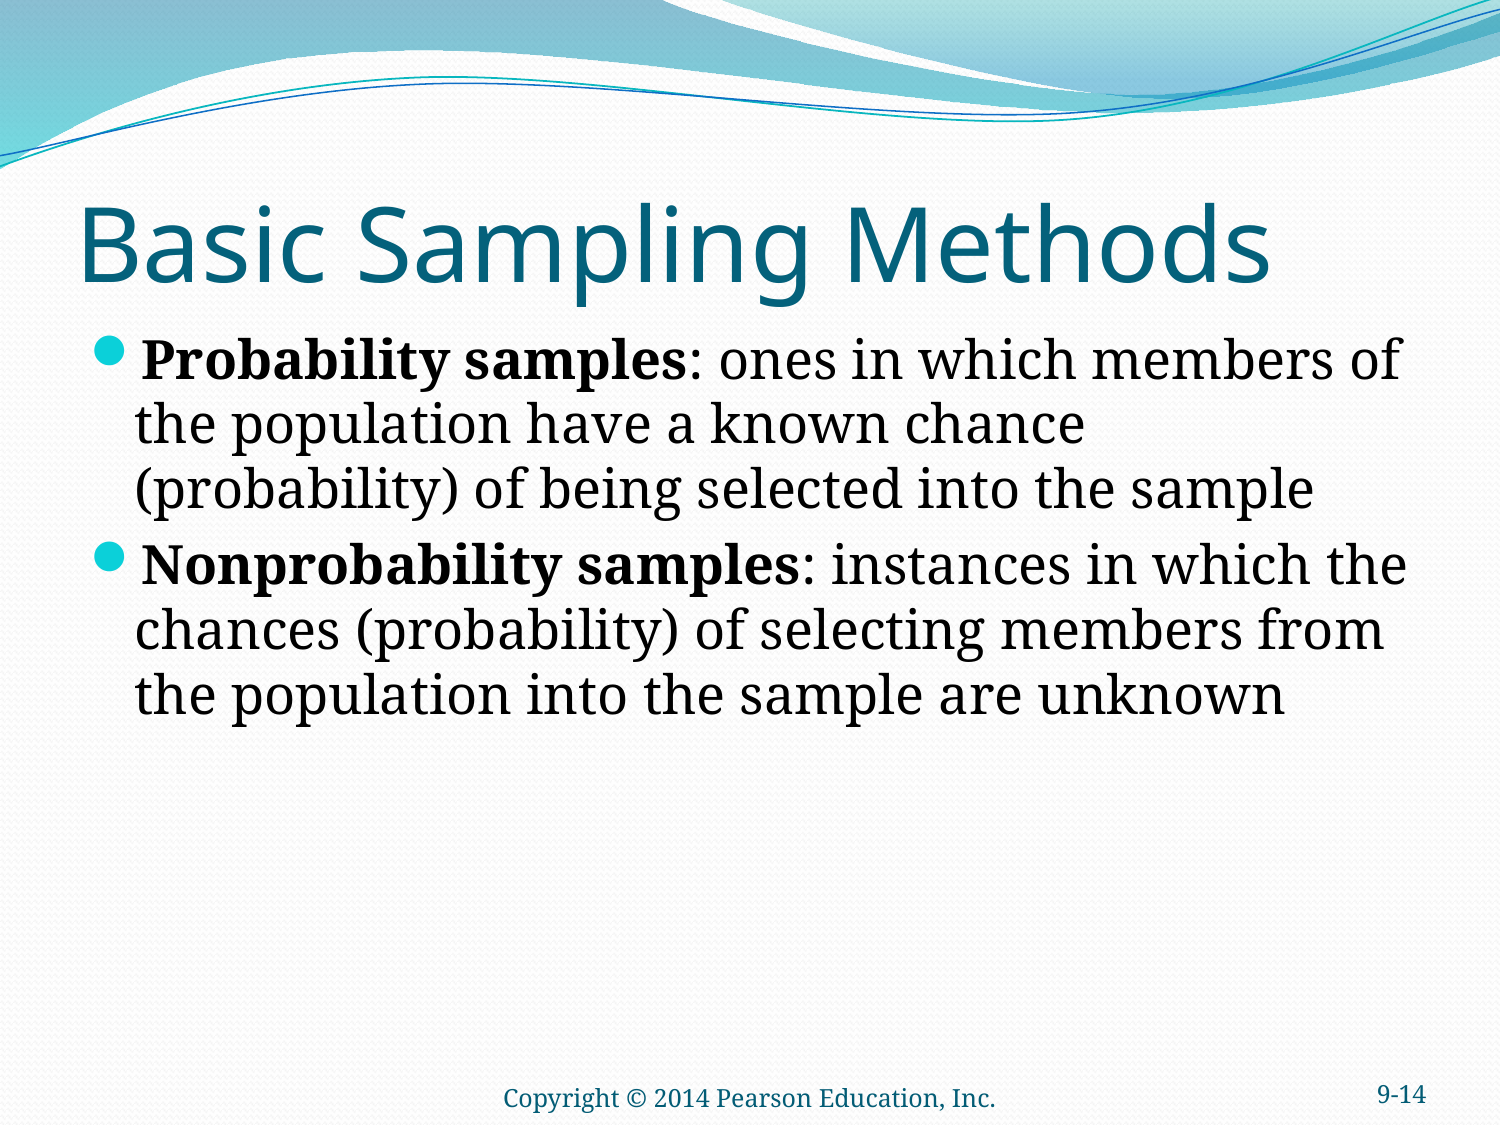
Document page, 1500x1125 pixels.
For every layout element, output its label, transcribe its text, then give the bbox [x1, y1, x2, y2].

list Probability samples: ones in which members of the population have a known chance (probability) of being selected into the sample Nonprobability samples: instances in which the chances (probability) of selecting members from the population into the sample are unknown [74, 317, 1426, 1038]
title Basic Sampling Methods [74, 115, 1426, 304]
